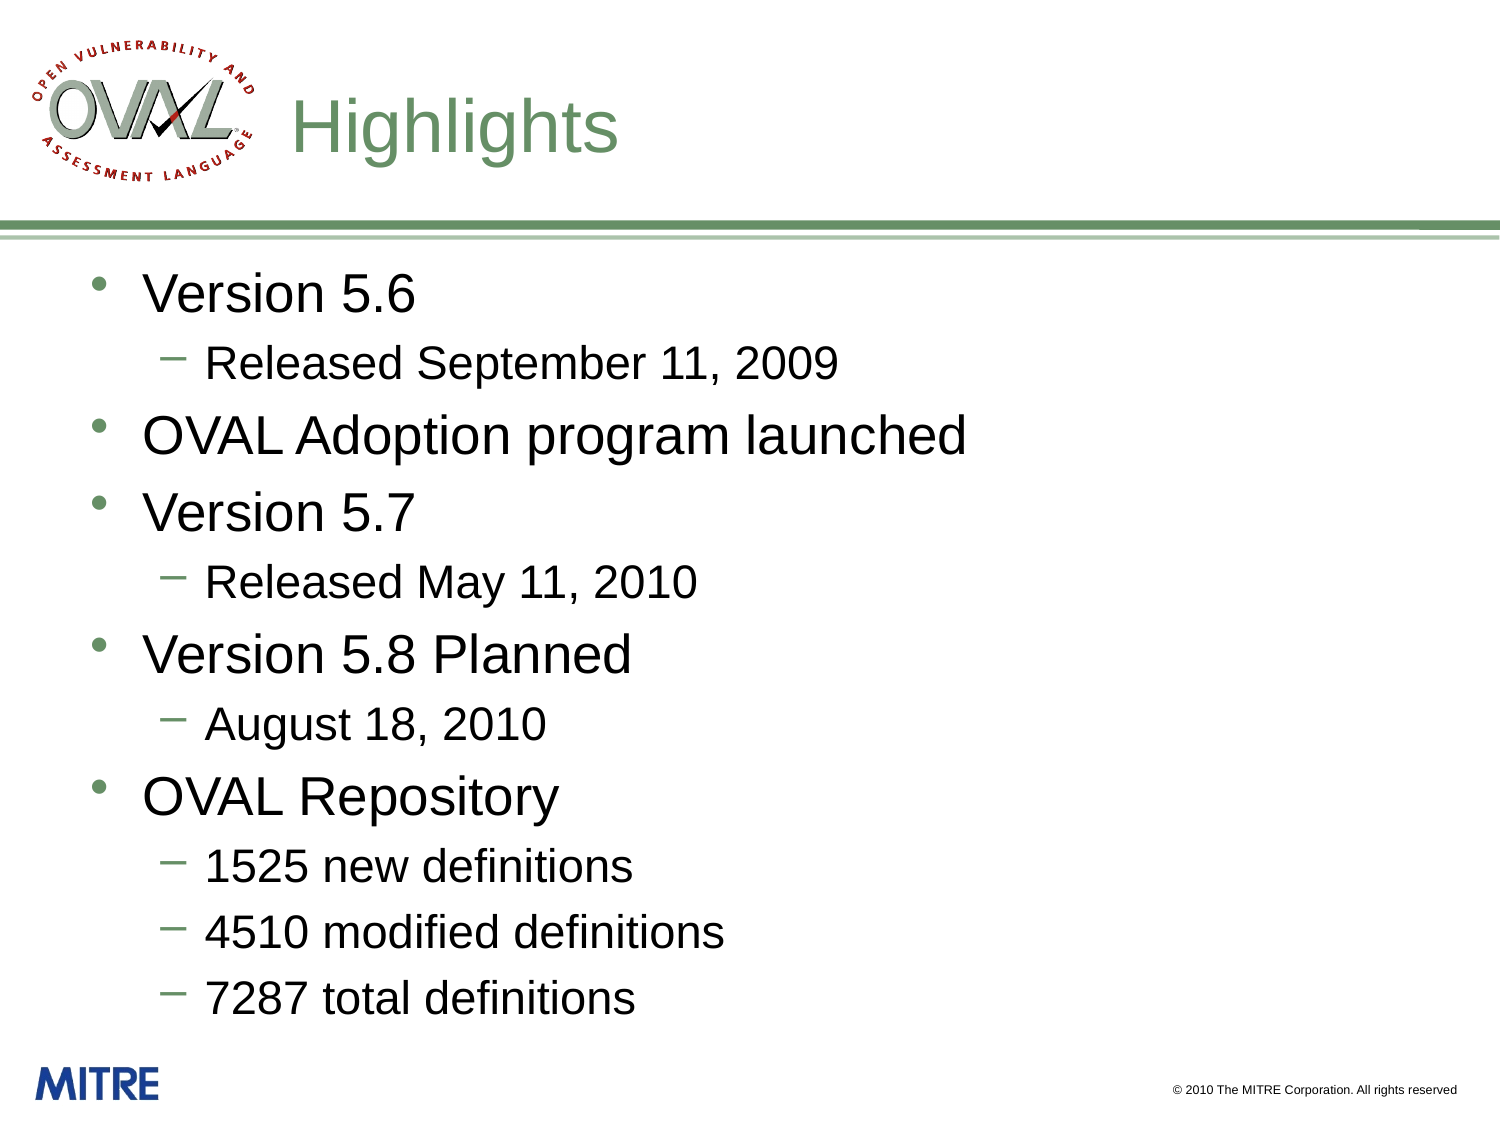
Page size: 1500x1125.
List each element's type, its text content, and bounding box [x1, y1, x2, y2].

picture [0, 0, 313, 238]
title Highlights [274, 44, 1438, 201]
picture [30, 1064, 163, 1106]
list Version 5.6 Released September 11, 2009 OVAL Adoption program launched Version 5.7 Released May 11, 2010 Version 5.8 Planned August 18, 2010 OVAL Repository 1525 new definitions 4510 modified definitions 7287 total definitions [74, 249, 1426, 1038]
